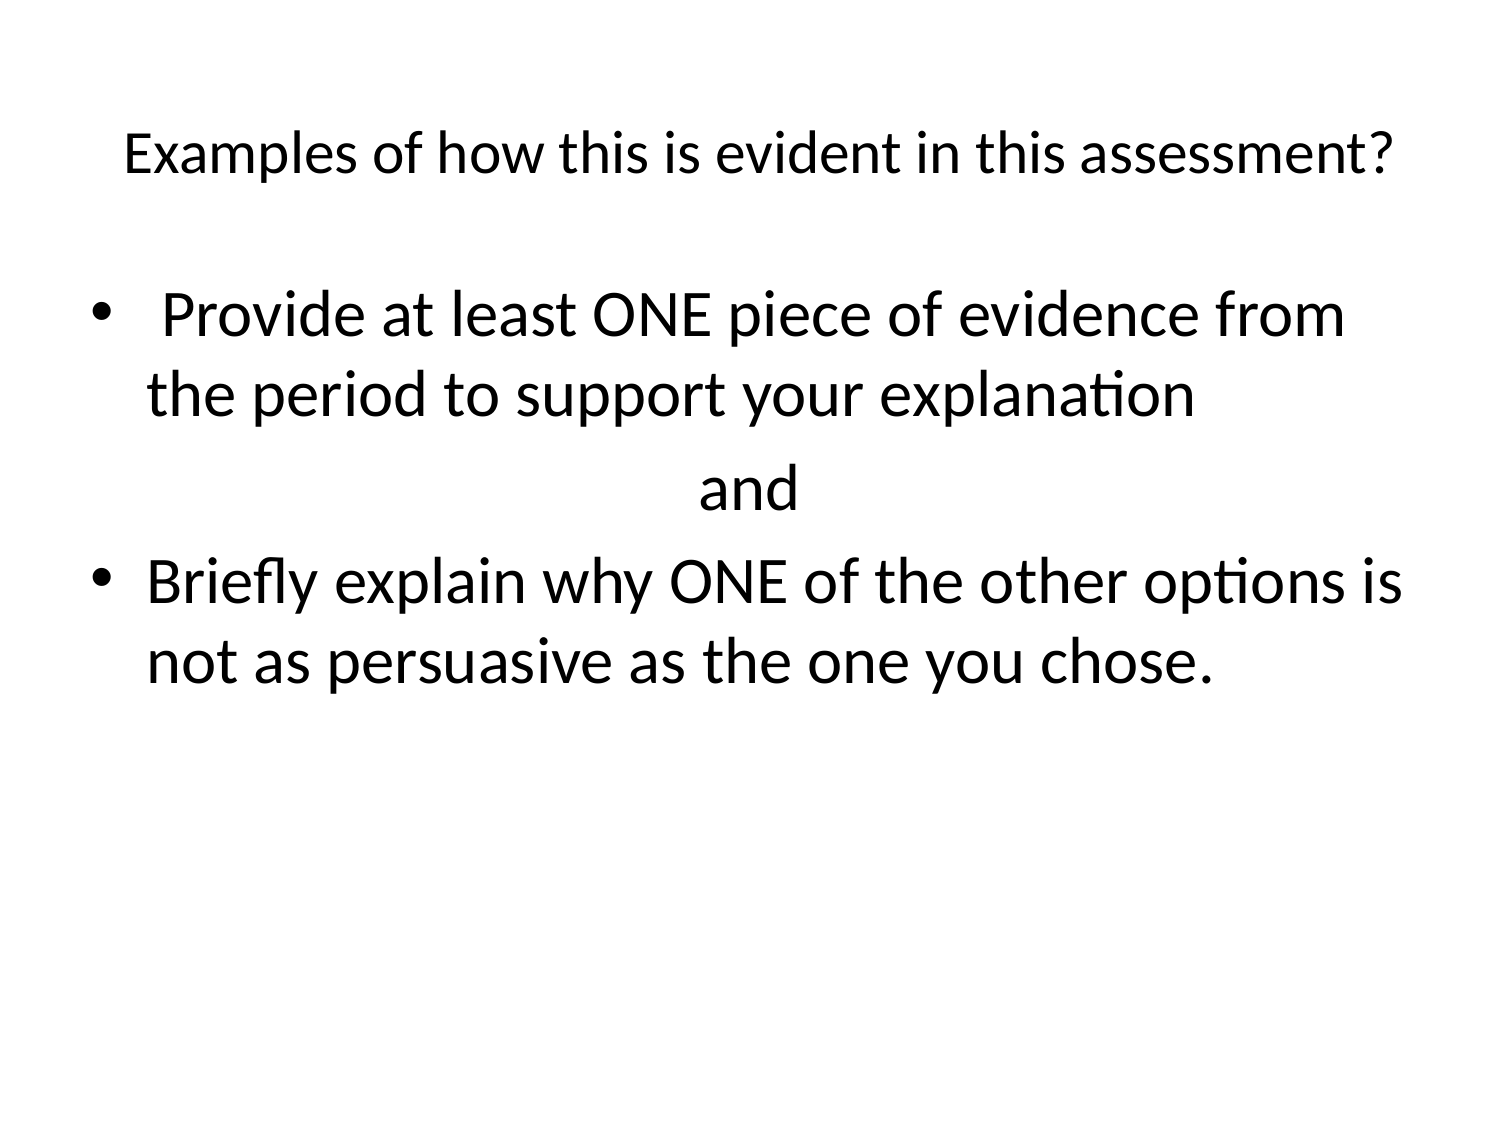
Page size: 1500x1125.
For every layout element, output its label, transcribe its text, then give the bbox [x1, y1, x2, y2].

list Provide at least ONE piece of evidence from the period to support your explanation and Briefly explain why ONE of the other options is not as persuasive as the one you chose. [75, 262, 1425, 1005]
title Examples of how this is evident in this assessment? [75, 45, 1425, 233]
